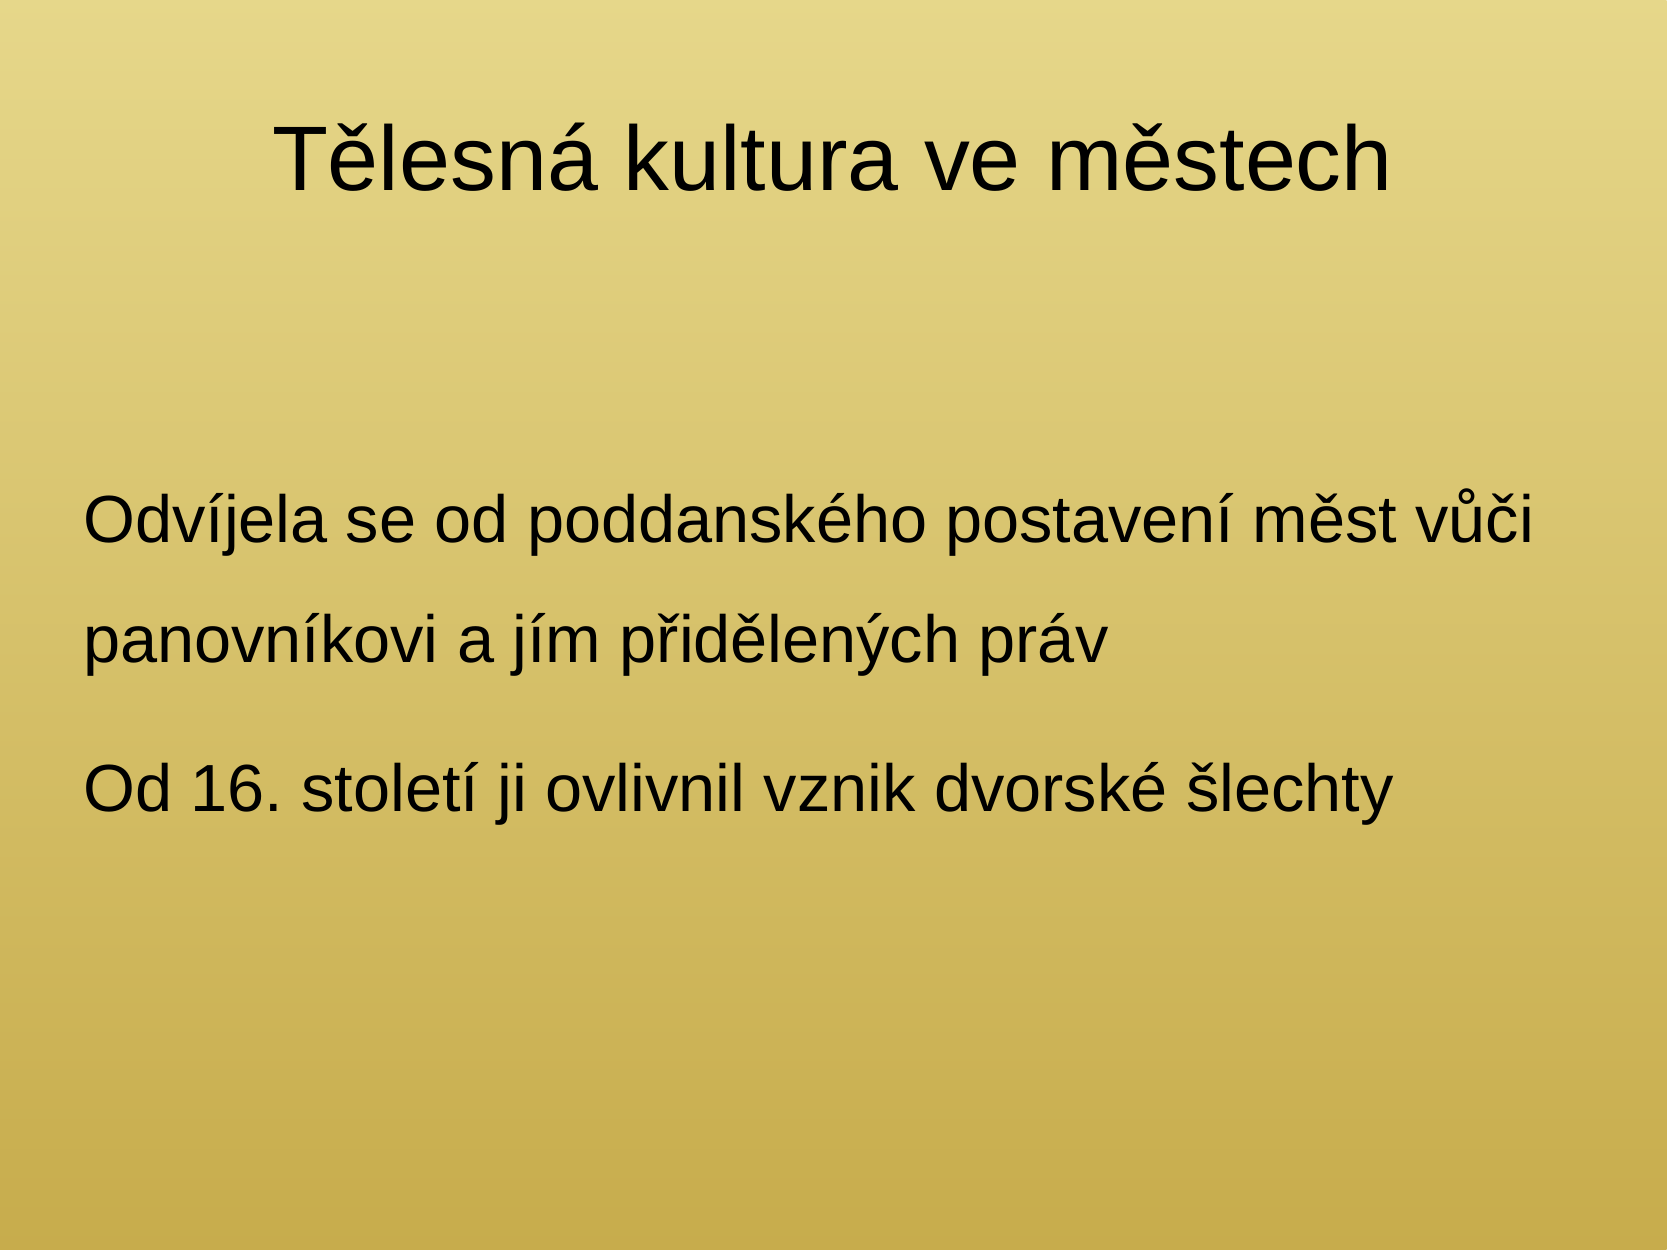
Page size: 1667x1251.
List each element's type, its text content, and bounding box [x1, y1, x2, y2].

title Tělesná kultura ve městech [83, 49, 1584, 259]
subtitle Odvíjela se od poddanského postavení měst vůči panovníkovi a jím přidělených práv Od 16. století ji ovlivnil vznik dvorské šlechty [83, 342, 1584, 1068]
